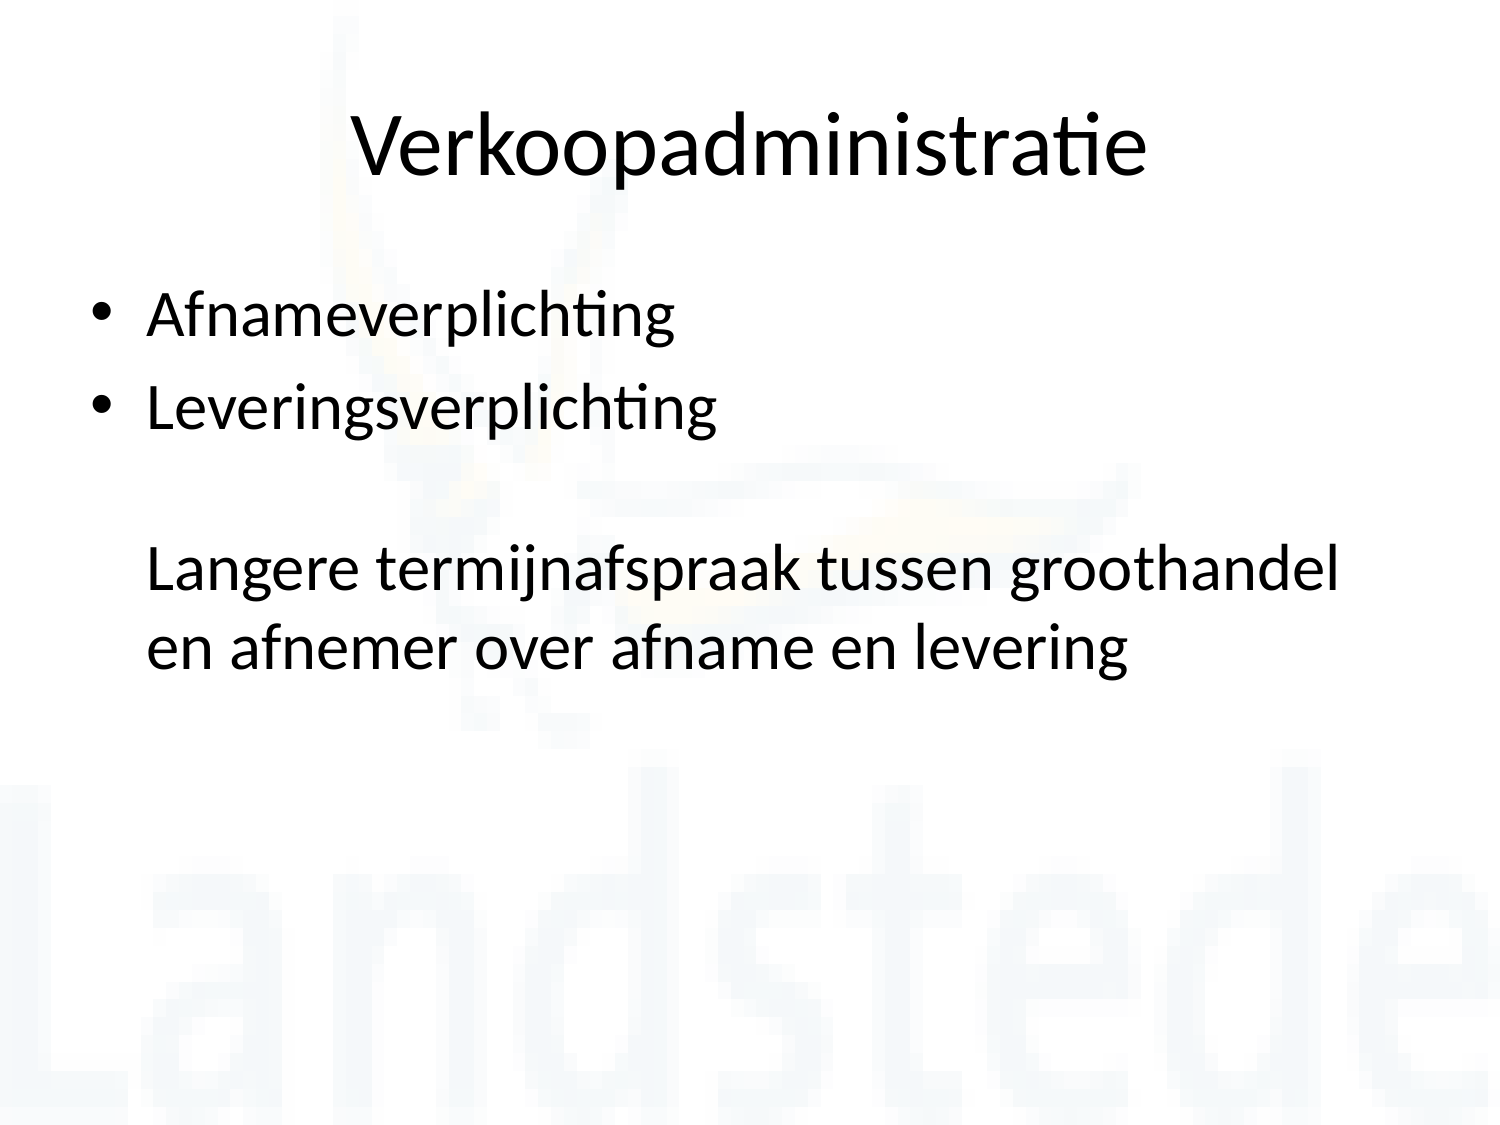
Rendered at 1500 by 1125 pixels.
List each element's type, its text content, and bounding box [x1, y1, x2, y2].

title Verkoopadministratie [75, 45, 1425, 233]
list Afnameverplichting Leveringsverplichting Langere termijnafspraak tussen groothandel en afnemer over afname en levering [75, 262, 1425, 1005]
